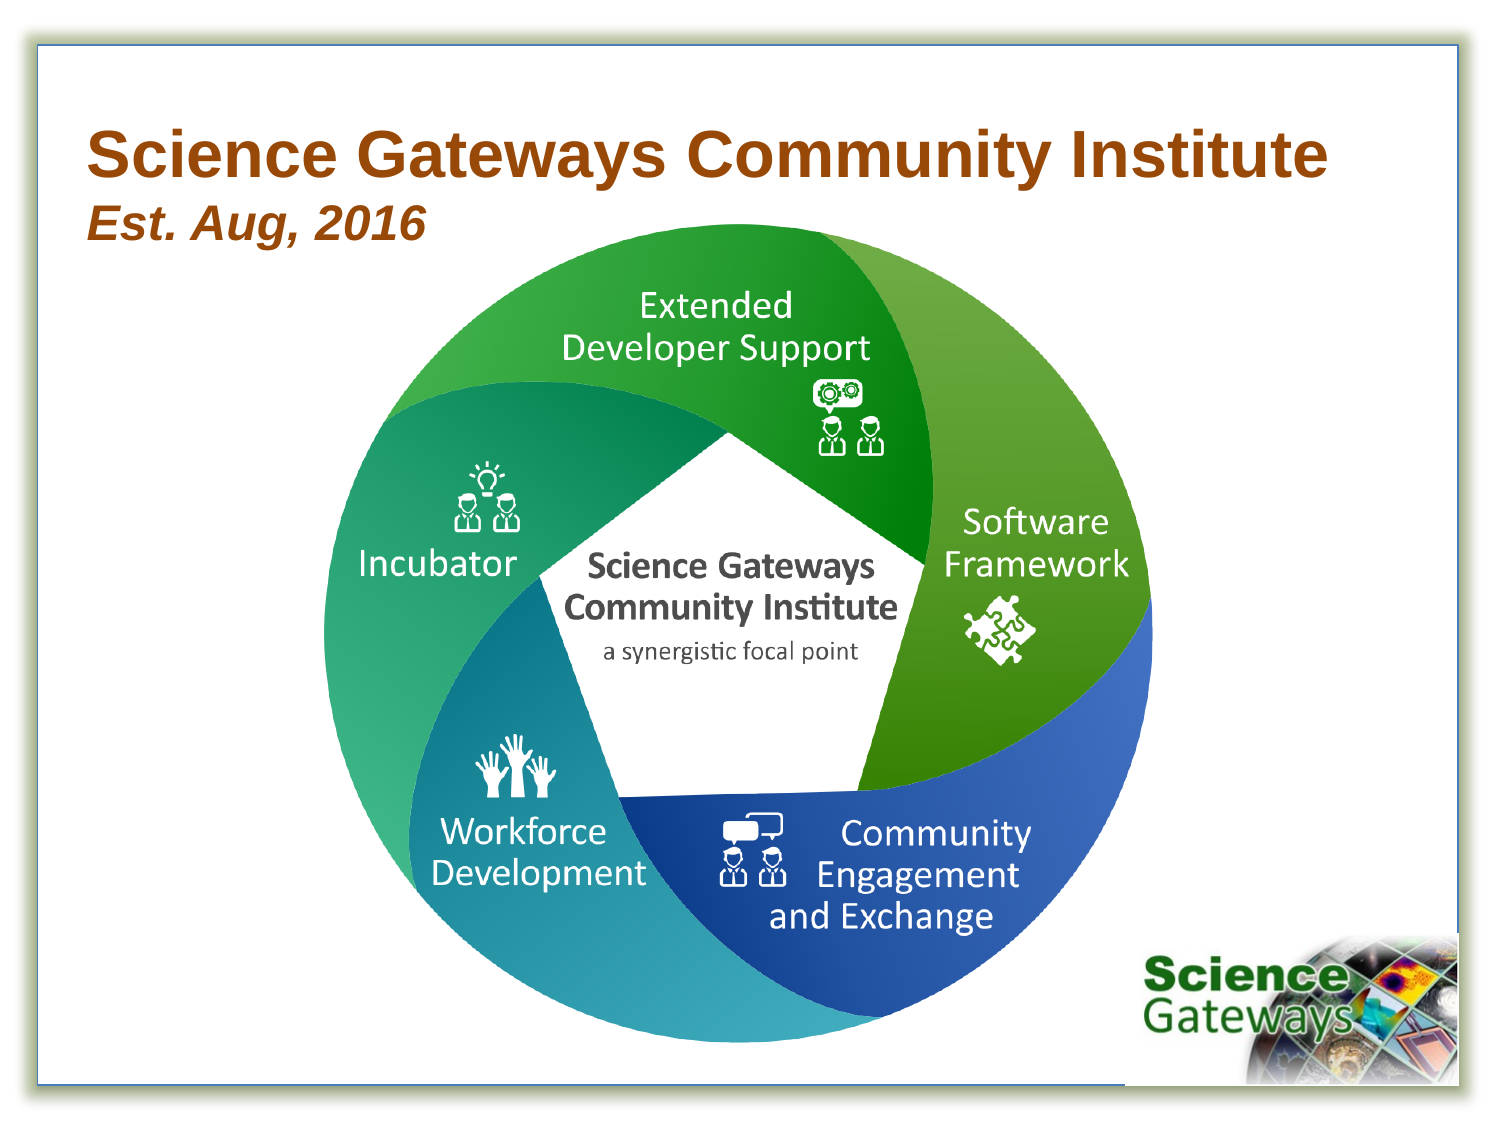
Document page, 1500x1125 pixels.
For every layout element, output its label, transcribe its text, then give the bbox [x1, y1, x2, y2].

title Science Gateways Community Institute Est. Aug, 2016 [71, 48, 1422, 258]
picture [1125, 933, 1459, 1086]
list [319, 224, 1163, 1043]
